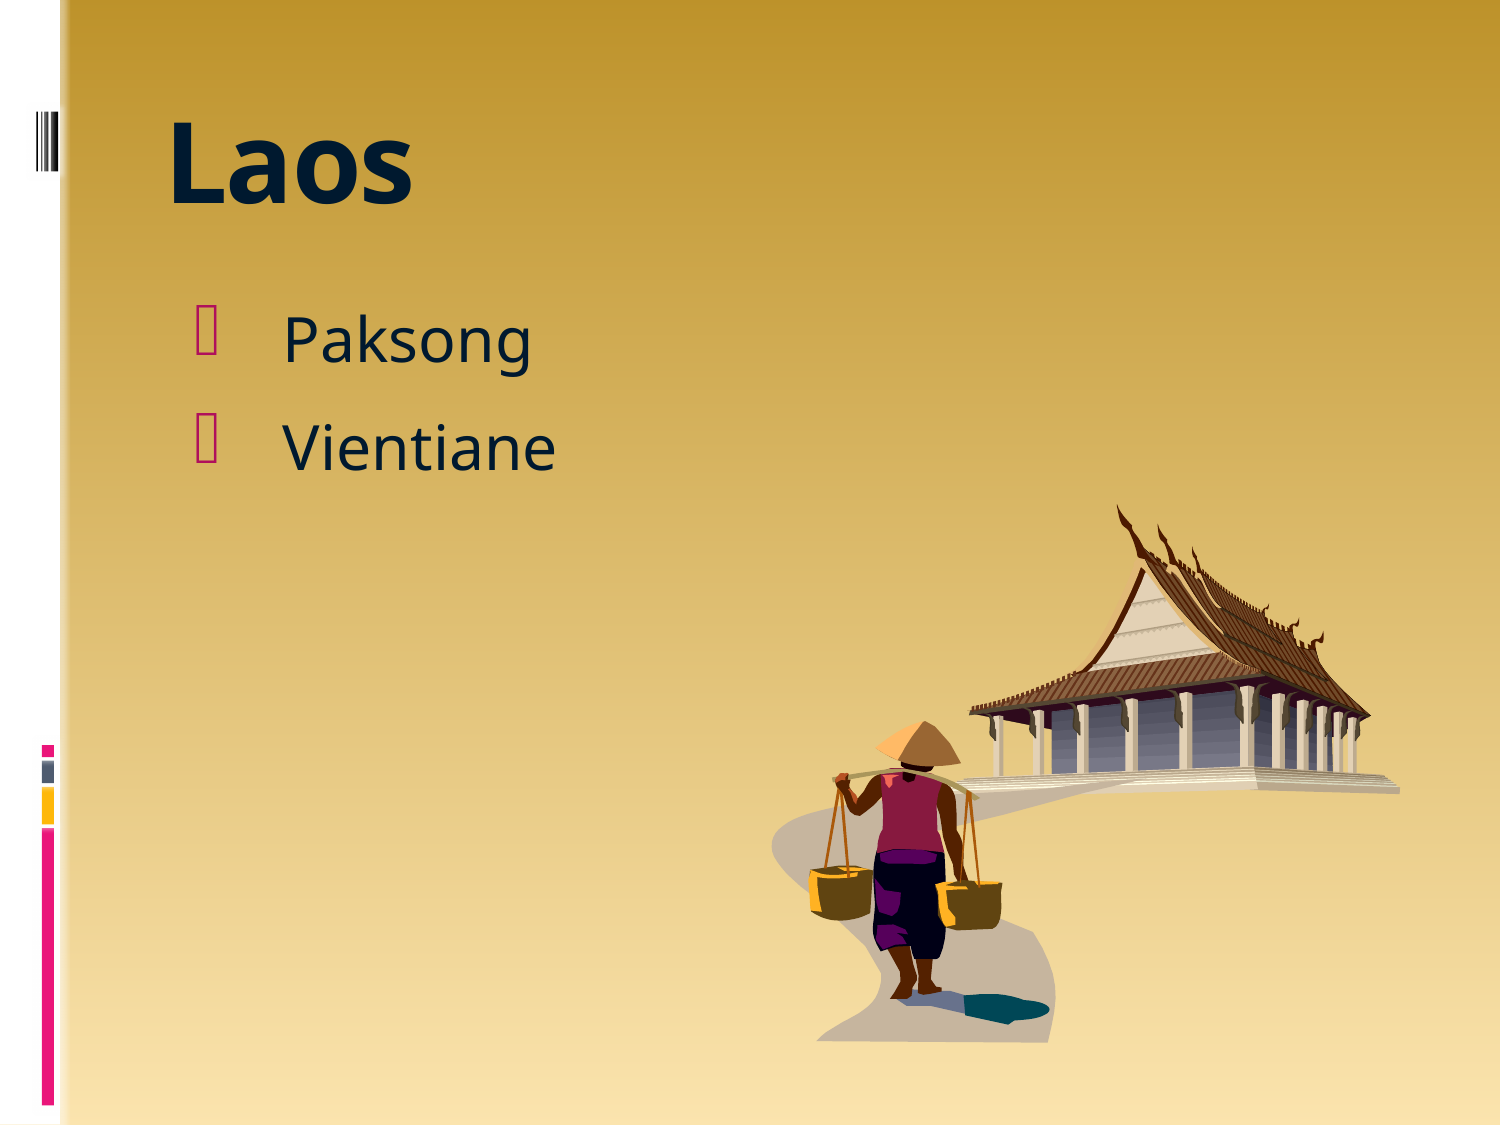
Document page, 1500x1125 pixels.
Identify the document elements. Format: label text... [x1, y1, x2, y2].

list Paksong Vientiane [150, 292, 1425, 1043]
title Laos [150, 83, 1425, 234]
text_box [737, 491, 1409, 1044]
